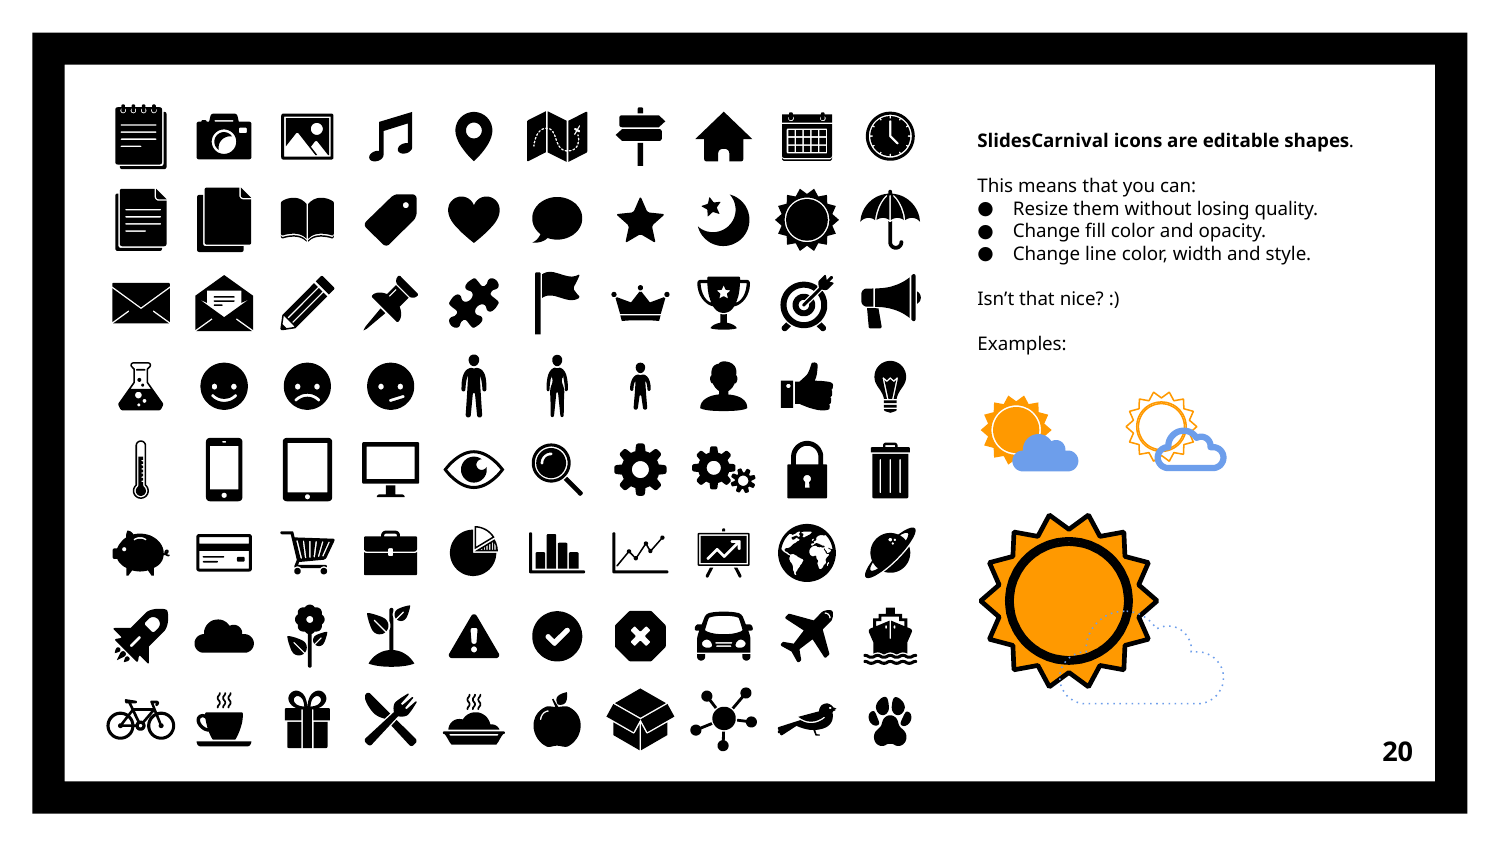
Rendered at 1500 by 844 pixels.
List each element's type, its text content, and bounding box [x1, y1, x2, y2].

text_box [868, 696, 912, 747]
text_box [443, 449, 505, 490]
text_box [282, 437, 333, 502]
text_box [526, 110, 588, 163]
text_box [695, 111, 753, 162]
text_box [194, 619, 254, 653]
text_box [612, 531, 669, 574]
text_box [614, 443, 667, 496]
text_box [196, 113, 252, 160]
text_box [195, 274, 254, 332]
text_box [280, 113, 334, 160]
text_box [284, 690, 331, 749]
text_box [774, 188, 840, 252]
text_box [700, 361, 748, 412]
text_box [780, 274, 834, 332]
text_box SlidesCarnival icons are editable shapes. This means that you can: Resize them without losing quality. Change fill color and opacity. Change line color, width and style. Isn’t that nice? :) Examples: [962, 113, 1388, 364]
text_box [546, 354, 569, 418]
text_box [780, 362, 834, 411]
text_box [778, 523, 836, 582]
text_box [461, 354, 487, 418]
slide_number 20 [1338, 720, 1429, 786]
text_box [367, 362, 415, 410]
text_box [449, 278, 499, 328]
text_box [533, 691, 581, 748]
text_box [280, 197, 335, 243]
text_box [363, 530, 418, 576]
text_box [617, 197, 664, 243]
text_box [361, 441, 420, 498]
text_box [1199, 436, 1224, 468]
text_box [690, 687, 758, 752]
text_box [364, 194, 417, 246]
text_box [870, 442, 911, 499]
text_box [861, 273, 921, 329]
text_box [363, 275, 419, 331]
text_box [606, 688, 675, 751]
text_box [863, 607, 918, 665]
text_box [364, 692, 417, 747]
text_box [106, 699, 176, 740]
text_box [691, 446, 756, 494]
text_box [694, 611, 754, 661]
text_box [455, 111, 493, 162]
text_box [196, 692, 252, 747]
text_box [980, 395, 1052, 465]
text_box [366, 605, 415, 668]
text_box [697, 276, 751, 330]
text_box [777, 703, 837, 736]
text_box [860, 189, 921, 250]
text_box [787, 440, 828, 499]
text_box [442, 693, 506, 745]
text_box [980, 514, 1158, 688]
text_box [196, 533, 253, 572]
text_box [865, 111, 916, 161]
text_box [1054, 440, 1079, 472]
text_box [611, 284, 670, 322]
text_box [449, 525, 499, 577]
text_box [448, 196, 500, 243]
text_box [118, 361, 164, 411]
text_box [864, 527, 916, 579]
text_box [1065, 625, 1224, 704]
text_box [200, 362, 248, 410]
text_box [280, 530, 335, 575]
text_box [615, 610, 666, 662]
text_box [534, 271, 580, 335]
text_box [629, 362, 651, 410]
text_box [781, 111, 833, 162]
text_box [132, 440, 150, 500]
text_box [615, 106, 666, 167]
text_box [283, 362, 331, 410]
text_box [448, 614, 500, 659]
text_box [369, 111, 413, 162]
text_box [697, 528, 750, 578]
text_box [1125, 391, 1198, 462]
text_box [532, 611, 583, 662]
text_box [111, 282, 171, 324]
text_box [874, 360, 907, 413]
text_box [113, 608, 169, 664]
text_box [287, 604, 328, 668]
text_box [532, 197, 583, 243]
text_box [112, 530, 170, 576]
text_box [780, 610, 833, 663]
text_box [697, 194, 750, 247]
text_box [115, 188, 167, 252]
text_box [196, 187, 252, 253]
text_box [528, 531, 586, 574]
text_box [280, 275, 335, 331]
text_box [115, 104, 167, 170]
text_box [531, 443, 583, 496]
text_box [205, 437, 243, 502]
